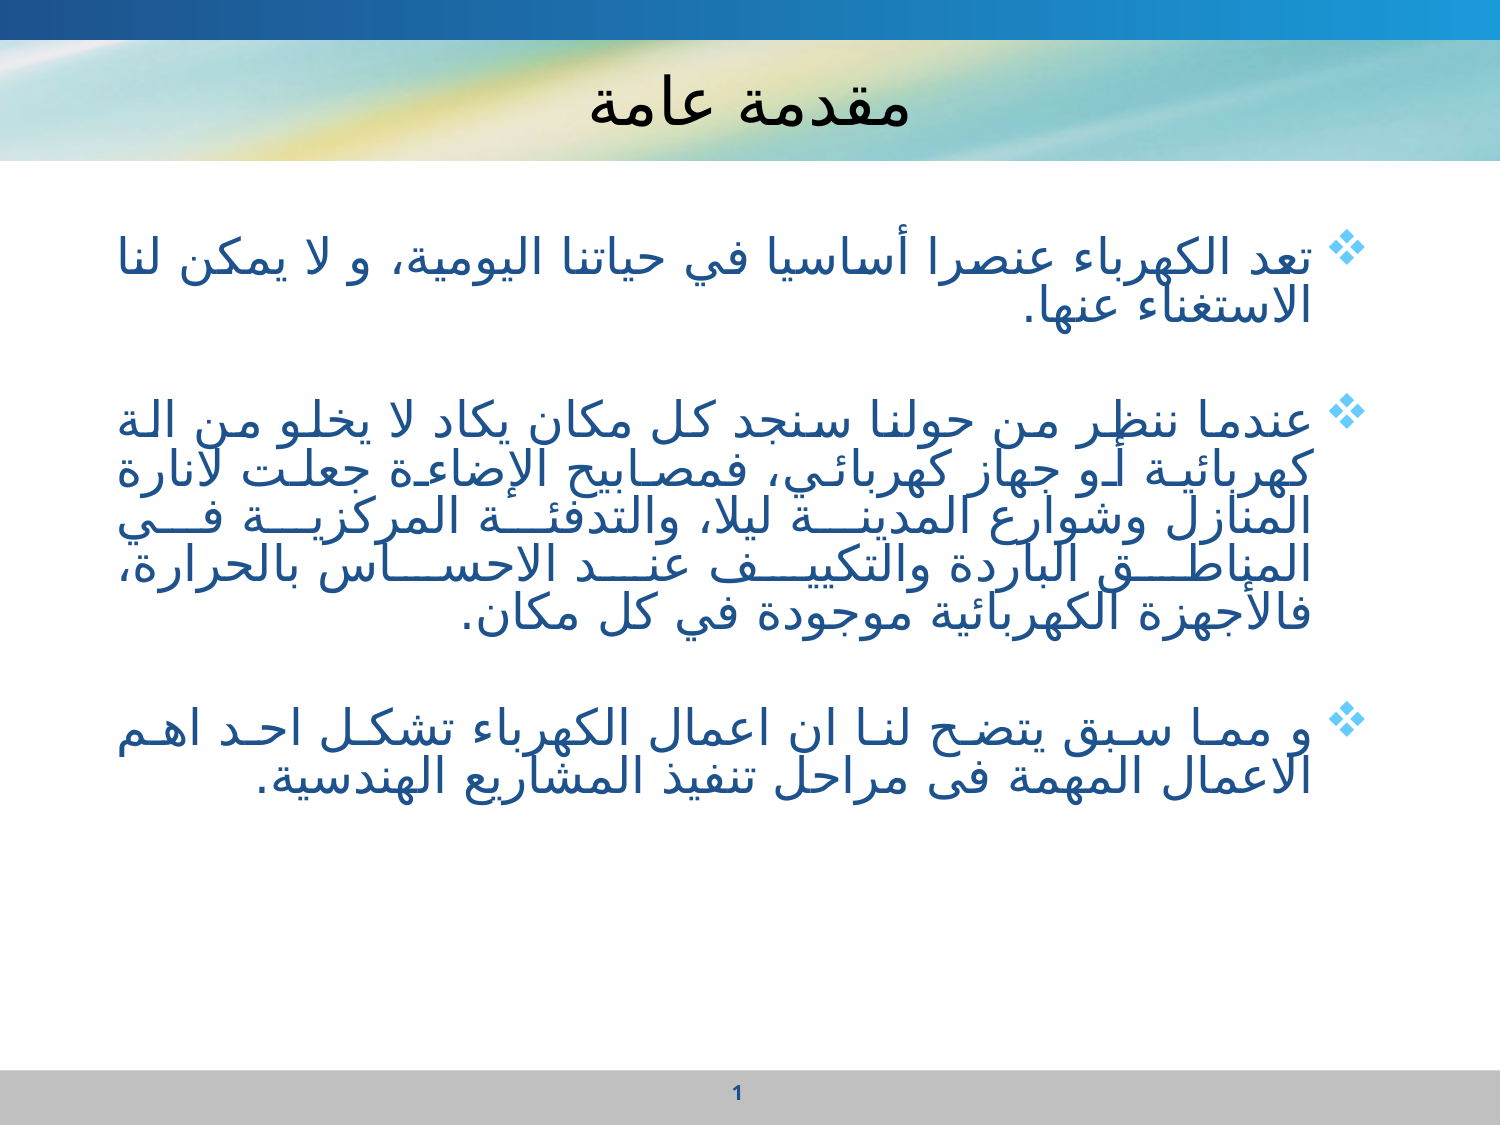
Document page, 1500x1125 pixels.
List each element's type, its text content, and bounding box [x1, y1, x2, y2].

list تعد الكهرباء عنصرا أساسيا في حياتنا اليومية، و لا يمكن لنا الاستغناء عنها. عندما ننظر من حولنا سنجد كل مكان يكاد لا يخلو من الة كهربائية أو جهاز كهربائي، فمصابيح الإضاءة جعلت لانارة المنازل وشوارع المدينة ليلا، والتدفئة المركزية في المناطق الباردة والتكييف عند الاحساس بالحرارة، فالأجهزة الكهربائية موجودة في كل مكان. و مما سبق يتضح لنا ان اعمال الكهرباء تشكل احد اهم الاعمال المهمة فى مراحل تنفيذ المشاريع الهندسية. [101, 228, 1386, 1025]
picture [0, 39, 1500, 161]
slide_number 1 [562, 1072, 913, 1115]
title مقدمة عامة [75, 52, 1425, 145]
